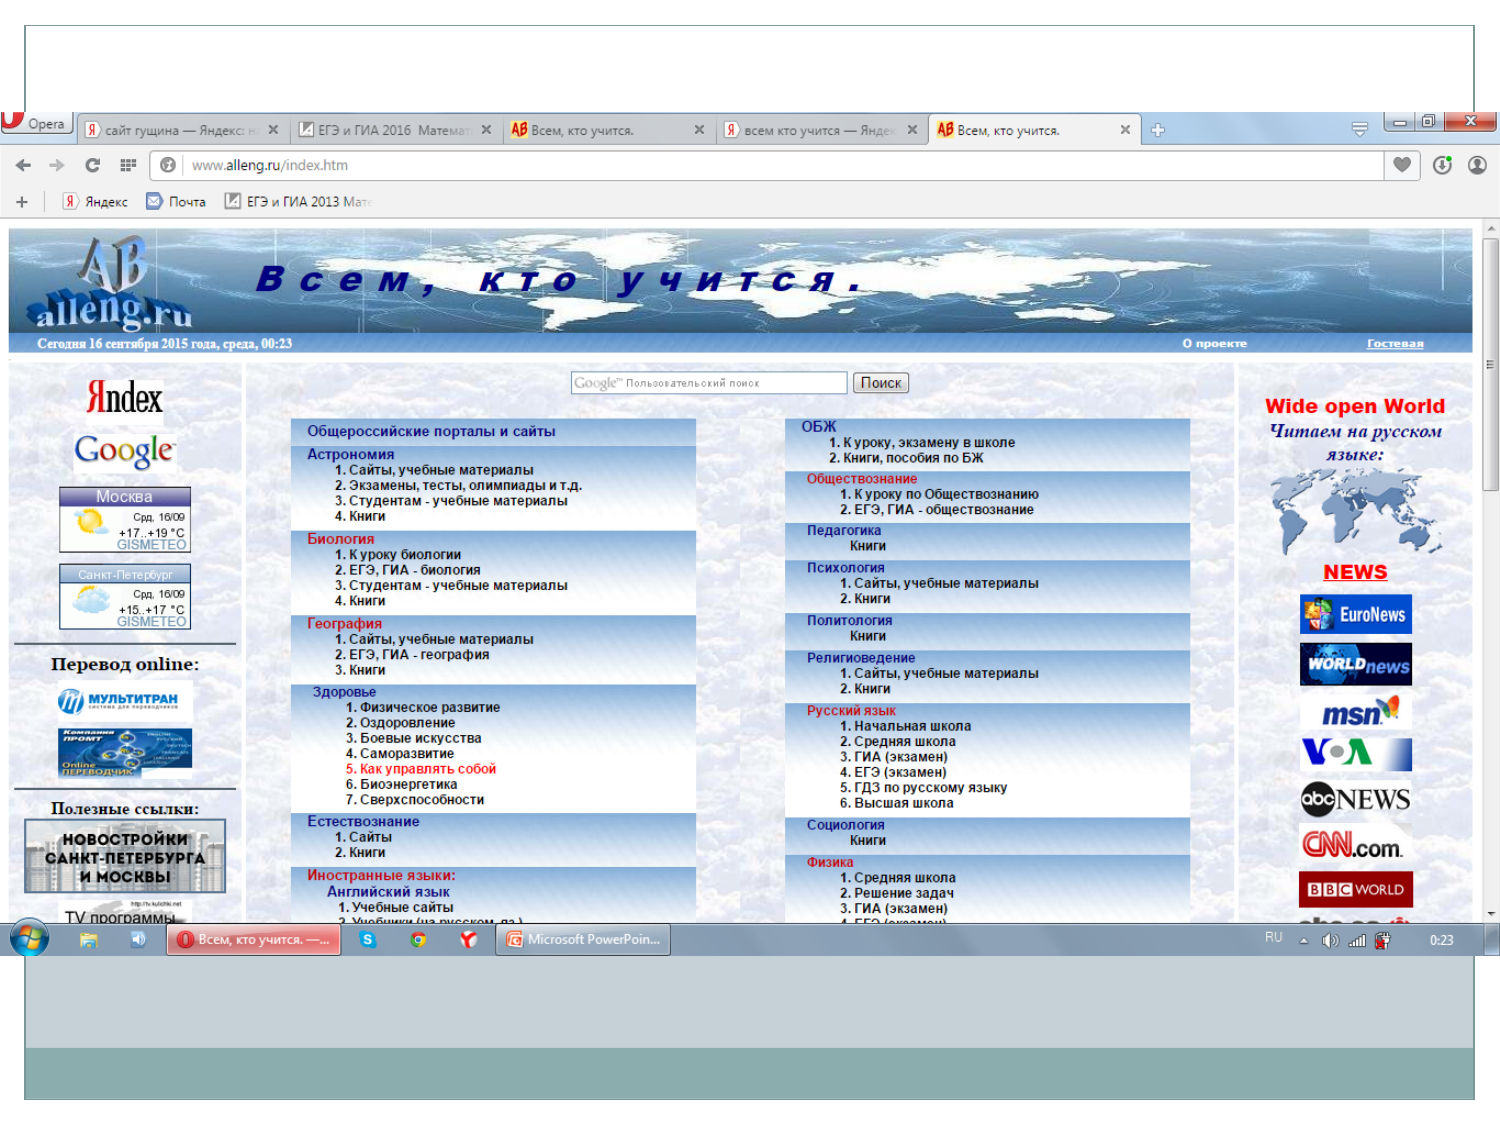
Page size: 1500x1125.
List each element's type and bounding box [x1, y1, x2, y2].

picture [0, 112, 1500, 957]
